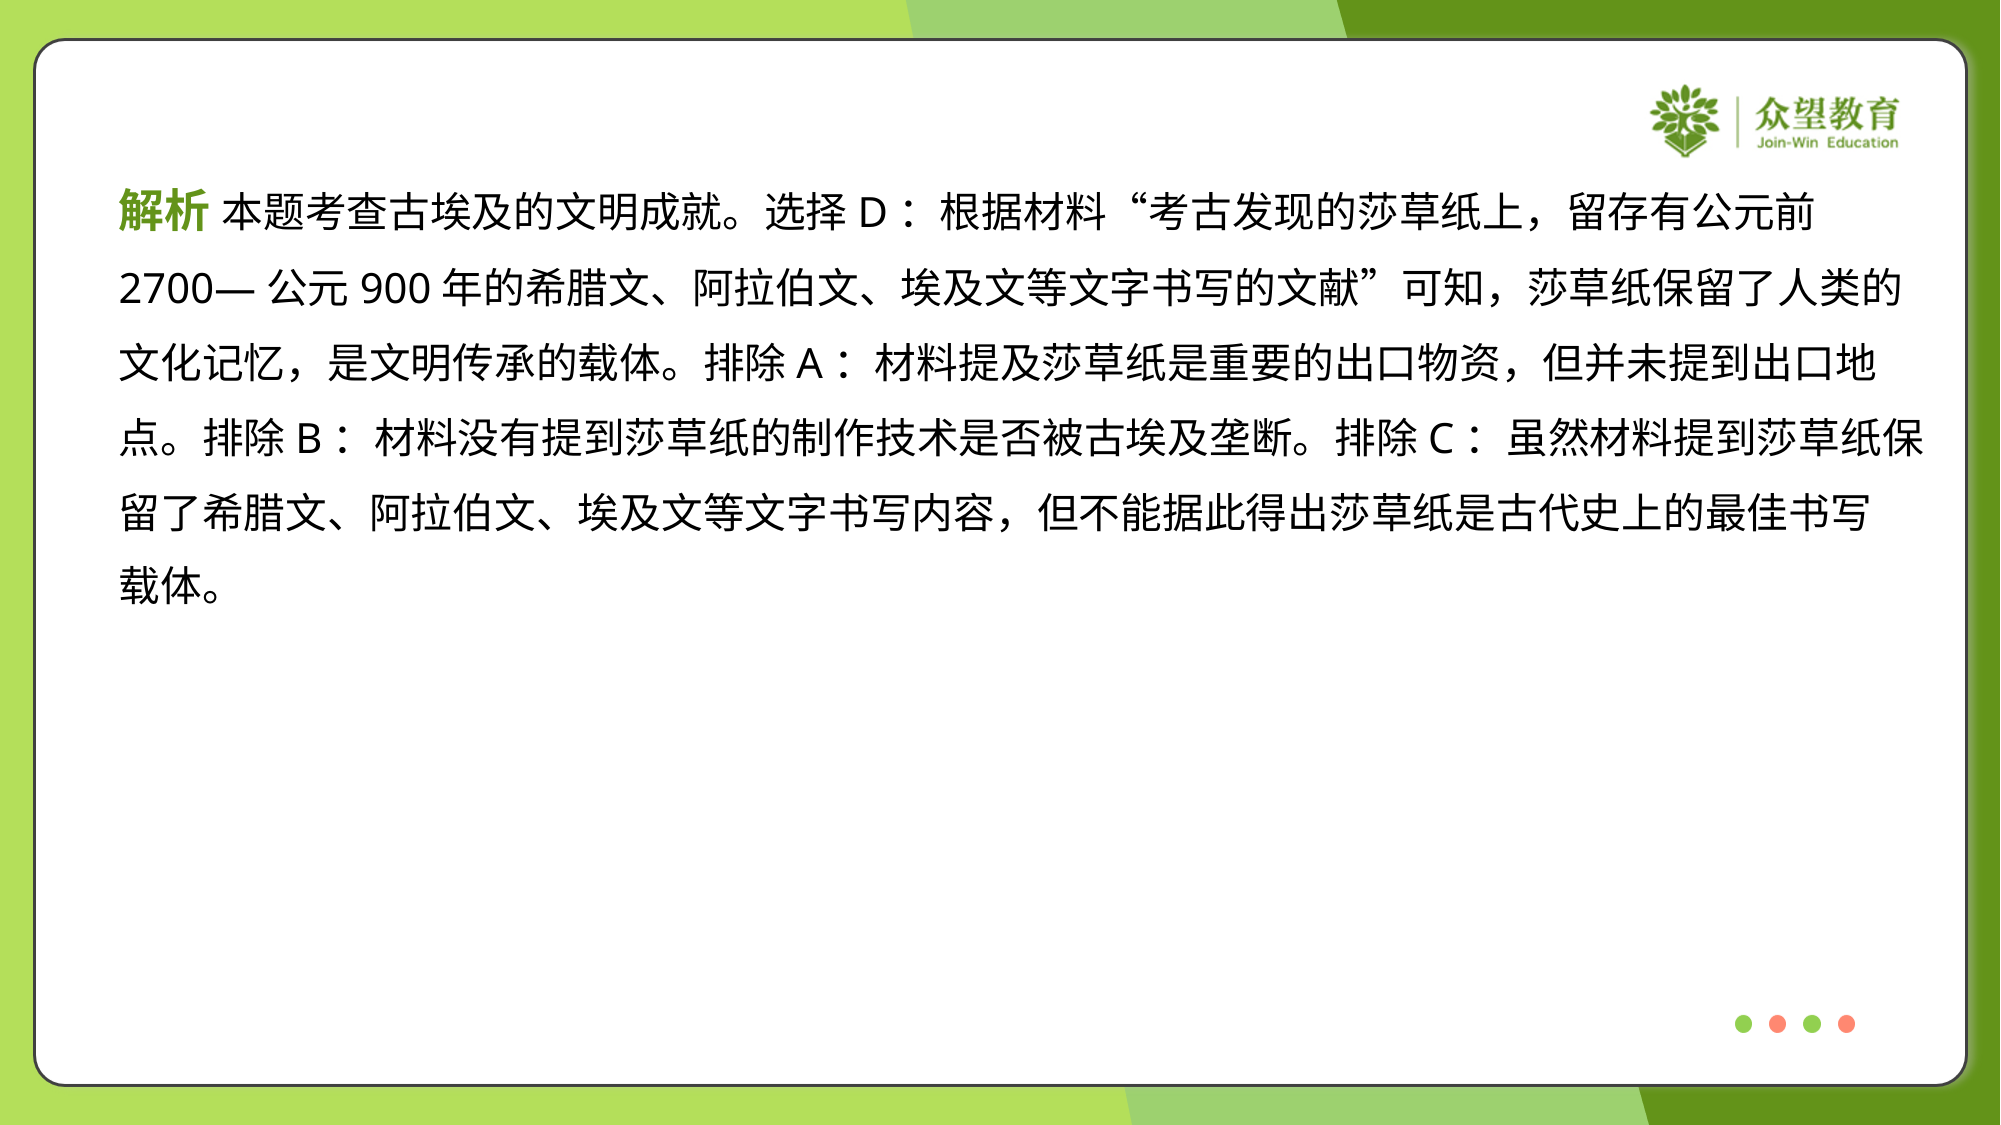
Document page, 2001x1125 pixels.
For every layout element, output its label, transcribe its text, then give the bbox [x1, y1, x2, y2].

picture [0, 0, 2000, 1125]
text_box 解析 本题考查古埃及的文明成就。选择D：根据材料“考古发现的莎草纸上，留存有公元前 2700—公元900年的希腊文、阿拉伯文、埃及文等文字书写的文献”可知，莎草纸保留了人类的 文化记忆，是文明传承的载体。排除A：材料提及莎草纸是重要的出口物资，但并未提到出口地 点。排除B：材料没有提到莎草纸的制作技术是否被古埃及垄断。排除C：虽然材料提到莎草纸保 留了希腊文、阿拉伯文、埃及文等文字书写内容，但不能据此得出莎草纸是古代史上的最佳书写 载体。 [118, 159, 1883, 602]
